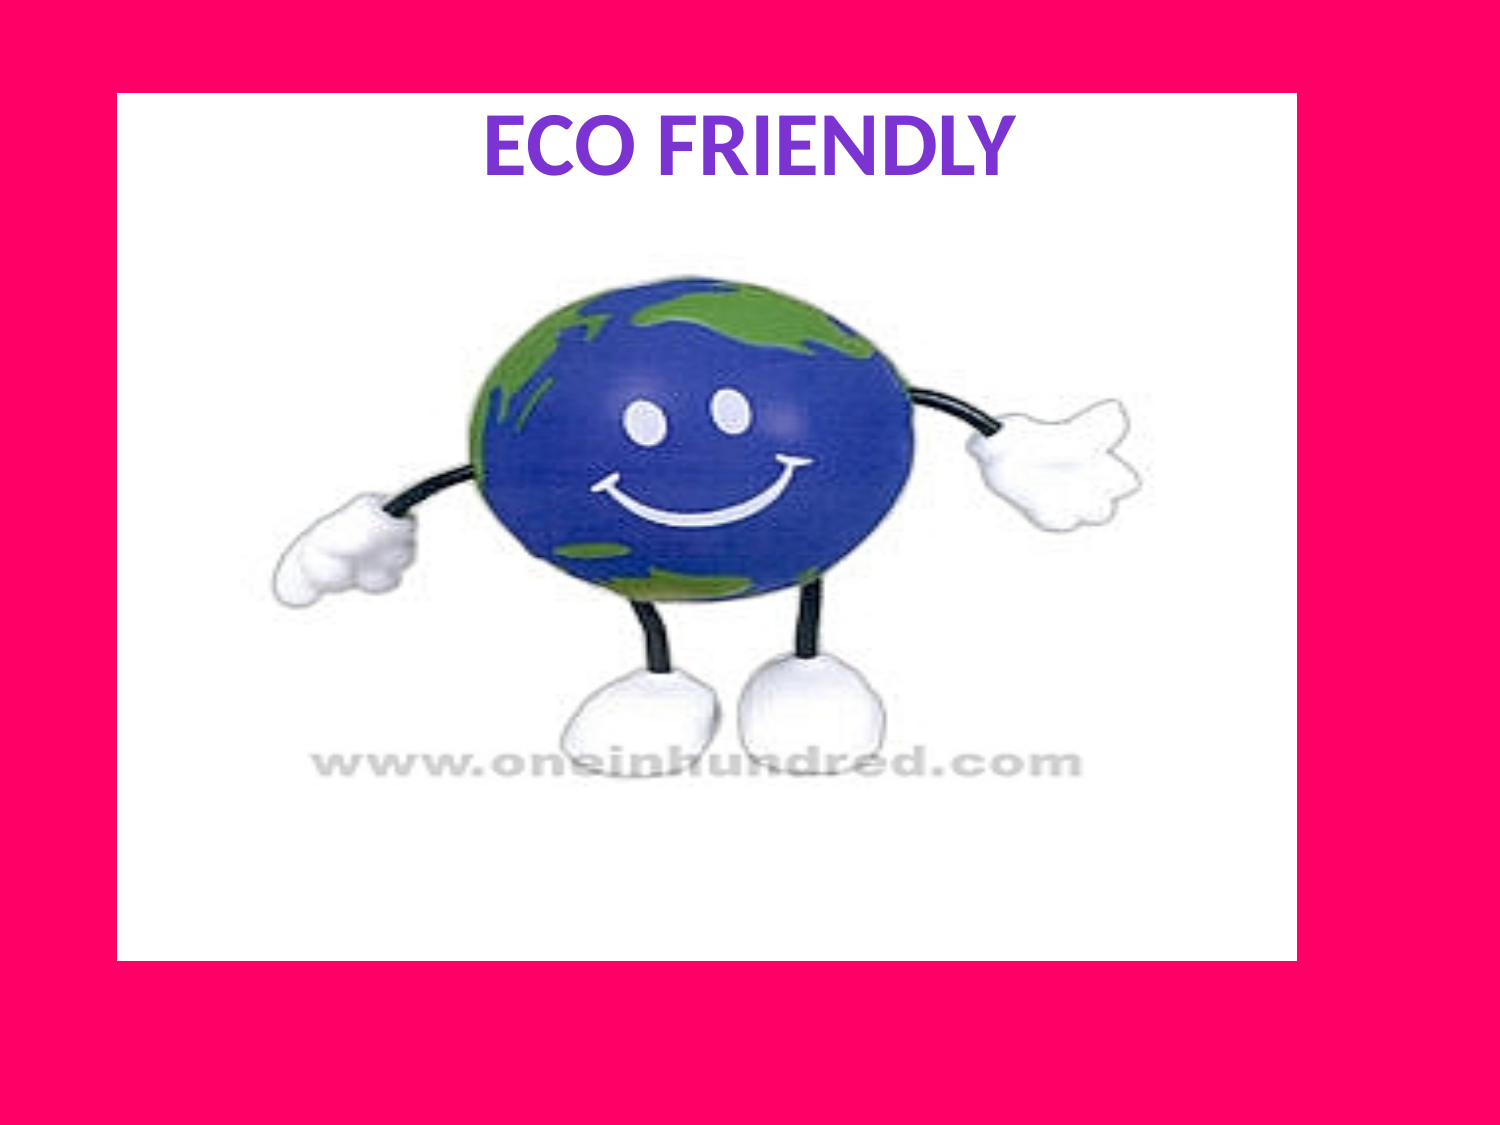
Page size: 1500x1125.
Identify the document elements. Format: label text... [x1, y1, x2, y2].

title Eco Friendly [75, 45, 1425, 233]
picture [116, 93, 1297, 962]
